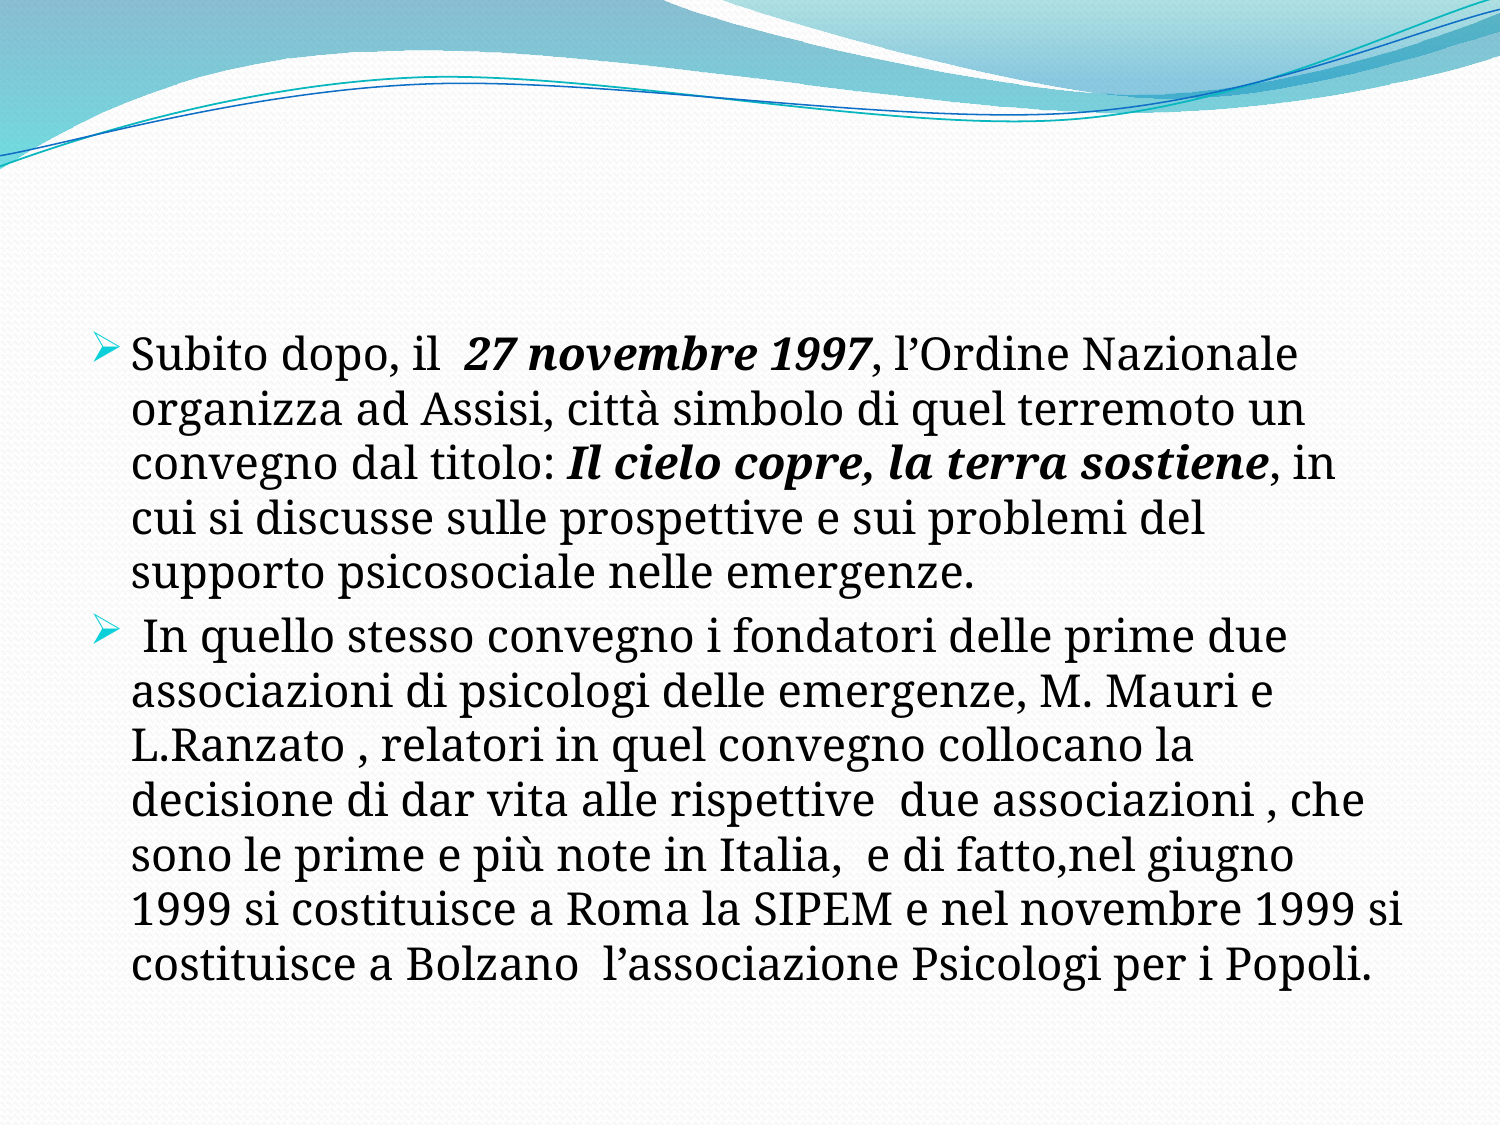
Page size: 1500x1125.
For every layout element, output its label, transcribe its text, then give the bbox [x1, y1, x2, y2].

list Subito dopo, il 27 novembre 1997, l’Ordine Nazionale organizza ad Assisi, città simbolo di quel terremoto un convegno dal titolo: Il cielo copre, la terra sostiene, in cui si discusse sulle prospettive e sui problemi del supporto psicosociale nelle emergenze. In quello stesso convegno i fondatori delle prime due associazioni di psicologi delle emergenze, M. Mauri e L.Ranzato , relatori in quel convegno collocano la decisione di dar vita alle rispettive due associazioni , che sono le prime e più note in Italia, e di fatto,nel giugno 1999 si costituisce a Roma la SIPEM e nel novembre 1999 si costituisce a Bolzano l’associazione Psicologi per i Popoli. [75, 317, 1425, 1038]
